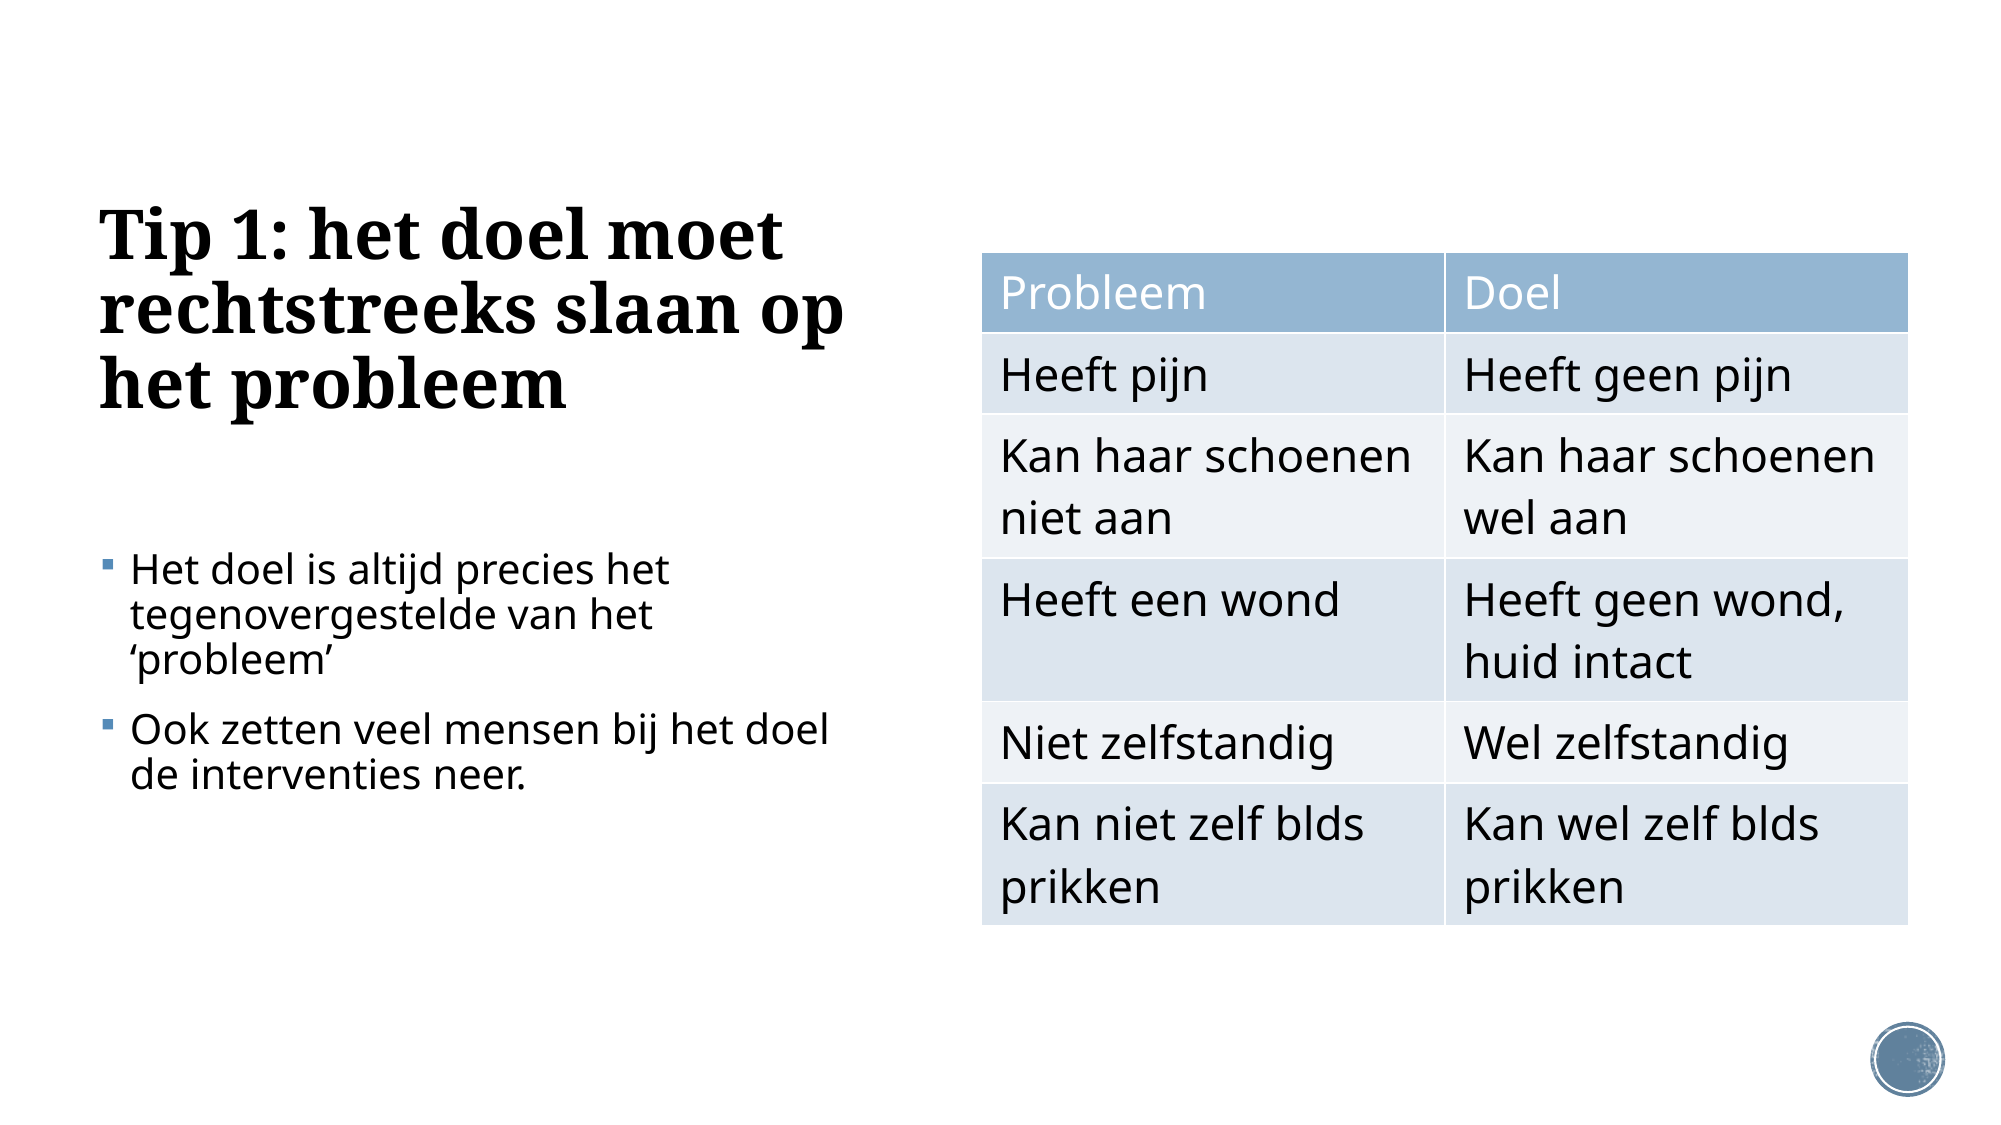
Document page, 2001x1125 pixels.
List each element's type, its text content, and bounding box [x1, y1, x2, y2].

table_cell Kan haar schoenen niet aan [982, 415, 1444, 557]
table_cell Heeft geen wond, huid intact [1446, 559, 1908, 701]
table_cell Heeft een wond [982, 559, 1444, 701]
list Het doel is altijd precies het tegenovergestelde van het ‘probleem’ Ook zetten veel mensen bij het doel de interventies neer. [84, 541, 868, 992]
table_cell Wel zelfstandig [1446, 702, 1908, 782]
table_cell Kan wel zelf blds prikken [1446, 784, 1908, 925]
table_cell Kan niet zelf blds prikken [982, 784, 1444, 925]
table_cell Niet zelfstandig [982, 702, 1444, 782]
table_header Probleem [982, 253, 1444, 332]
table_cell Heeft pijn [982, 334, 1444, 413]
table_cell Heeft geen pijn [1446, 334, 1908, 413]
title Tip 1: het doel moet rechtstreeks slaan op het probleem [84, 160, 868, 464]
table_cell Kan haar schoenen wel aan [1446, 415, 1908, 557]
table_header Doel [1446, 253, 1908, 332]
